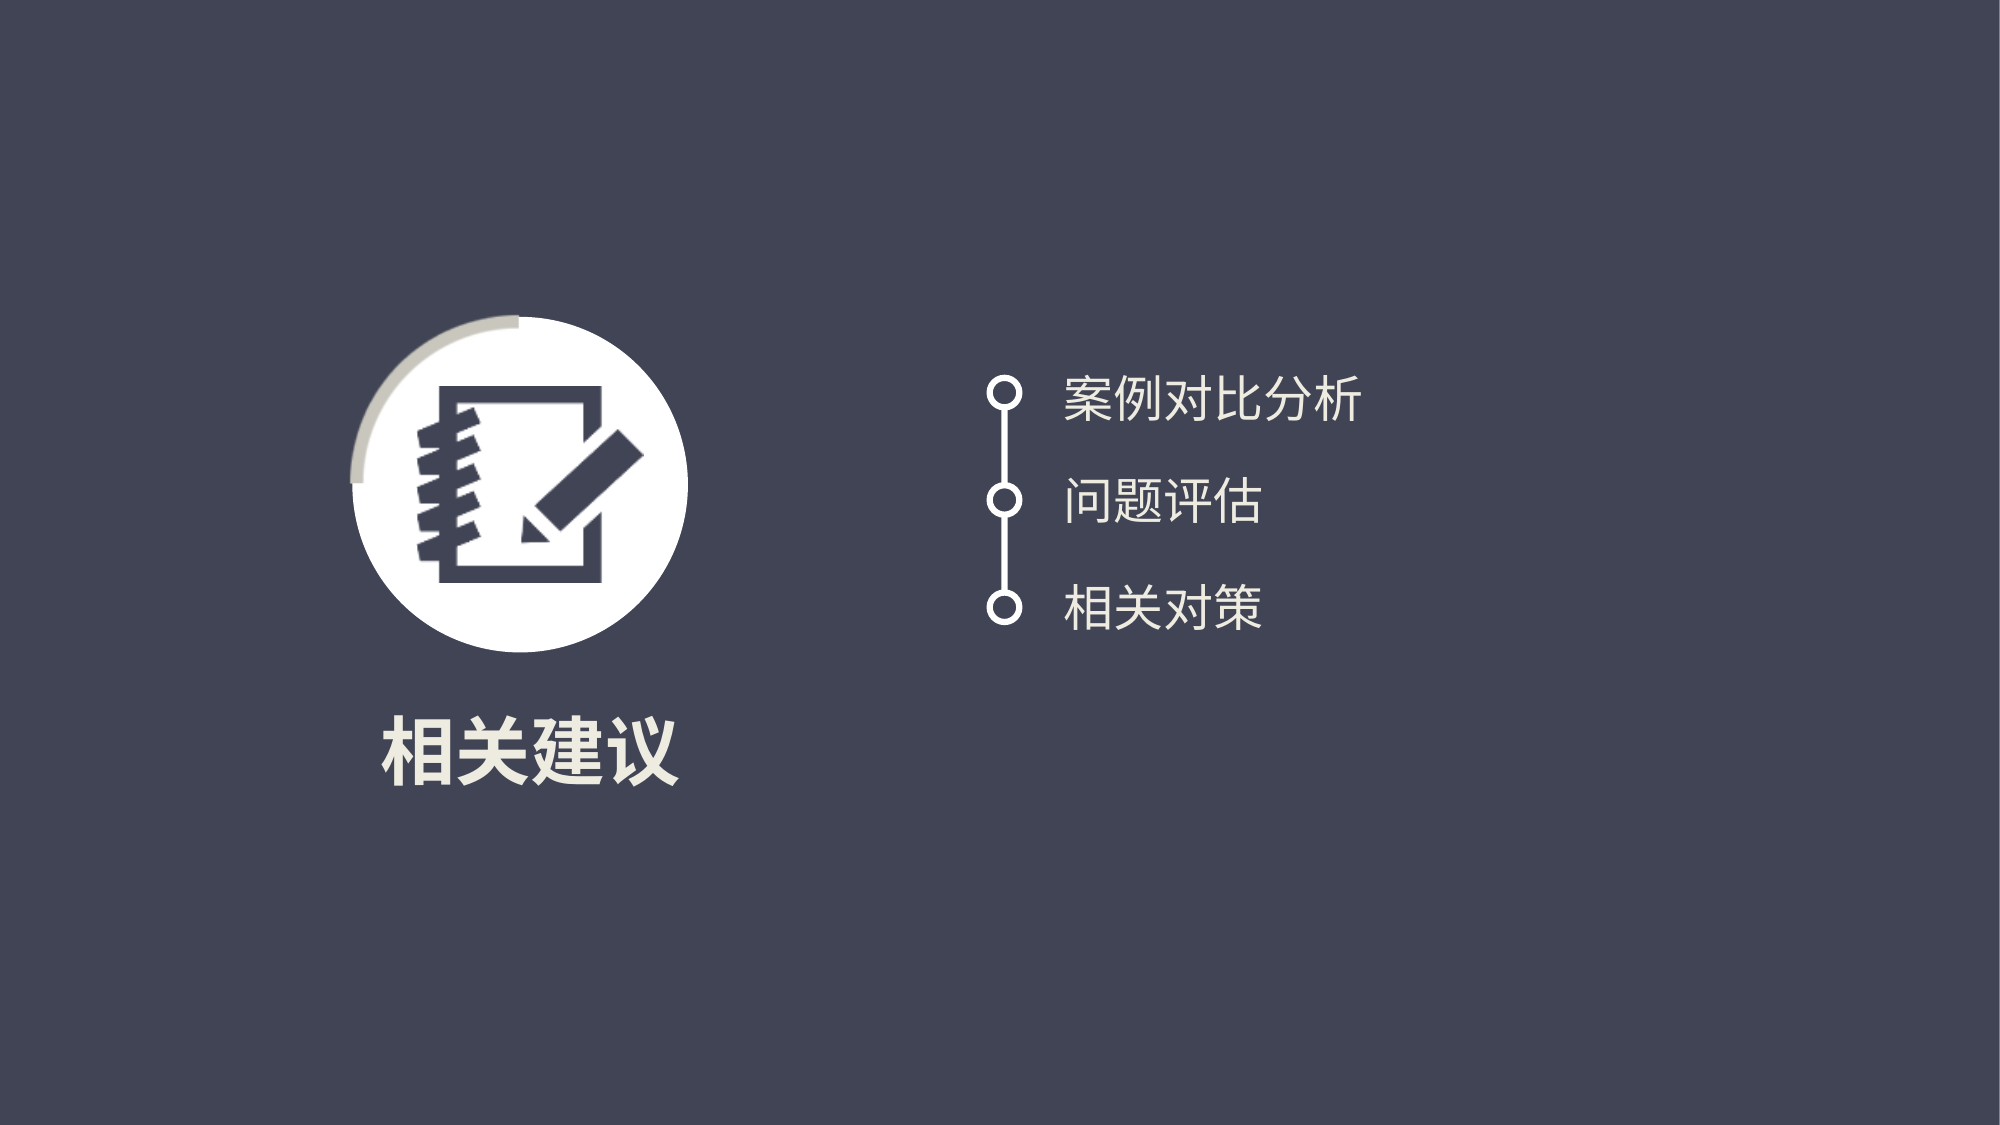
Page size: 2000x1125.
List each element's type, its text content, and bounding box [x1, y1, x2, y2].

text_box 案例对比分析 [1048, 359, 1379, 435]
picture [349, 314, 691, 656]
text_box 问题评估 [1048, 462, 1279, 537]
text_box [989, 377, 1020, 623]
text_box 相关对策 [1048, 569, 1279, 645]
text_box 相关建议 [365, 697, 695, 803]
